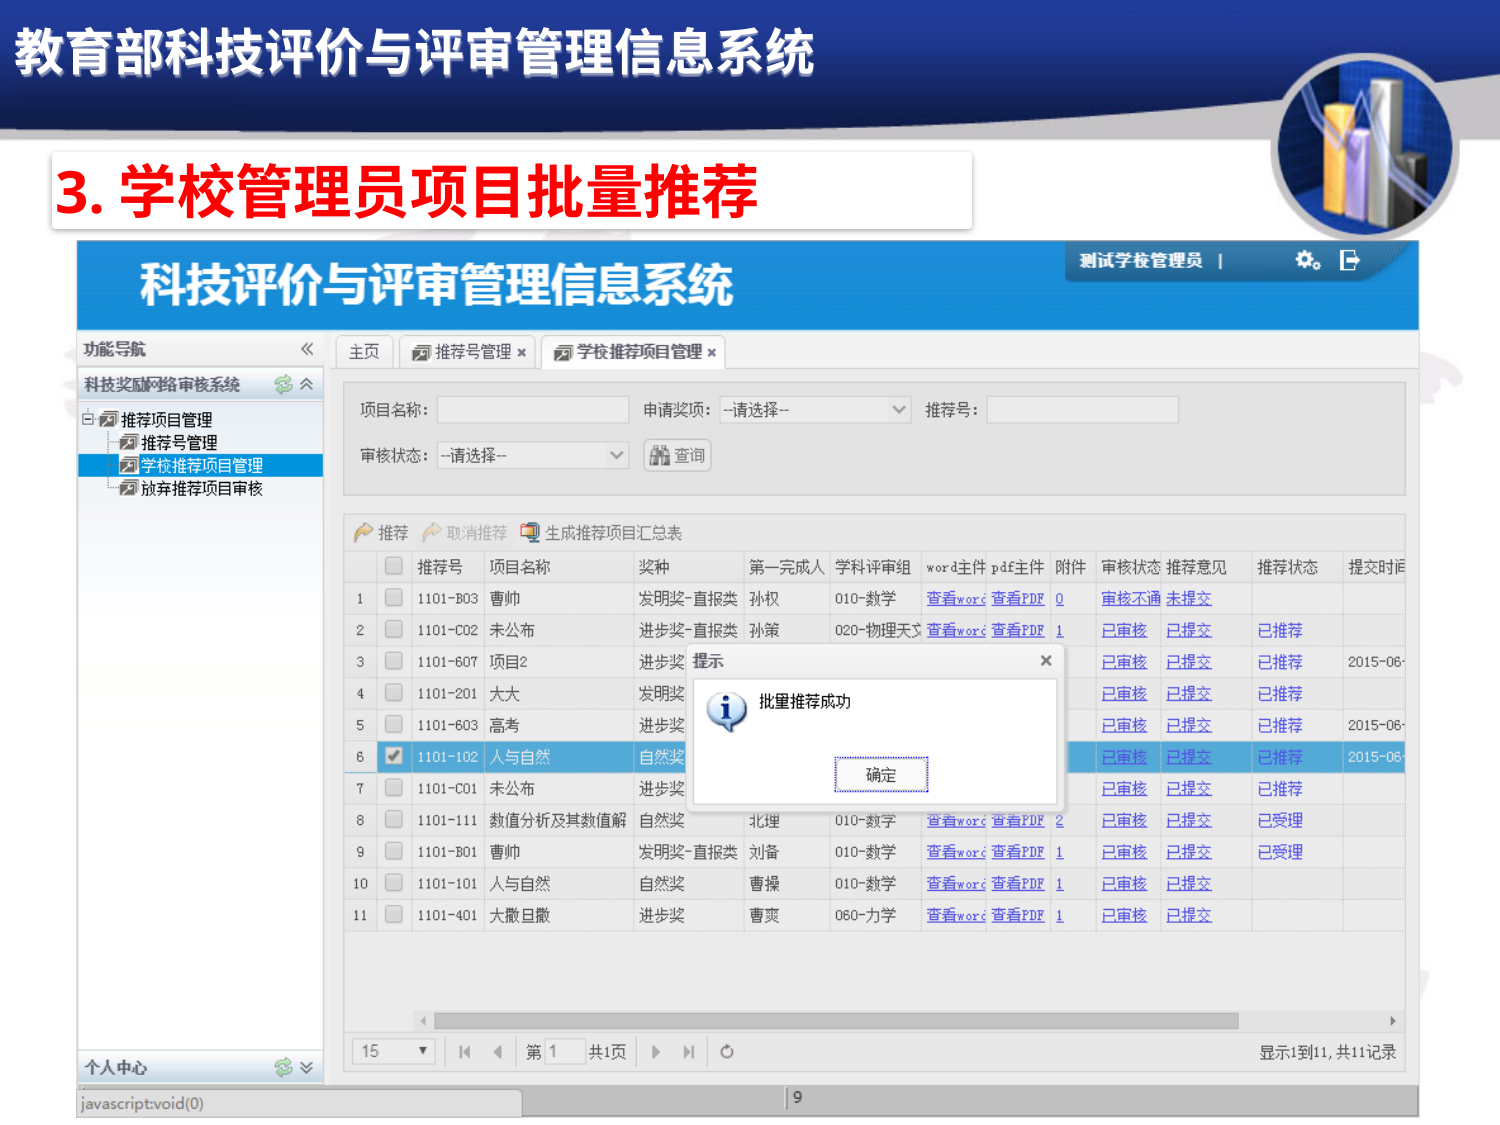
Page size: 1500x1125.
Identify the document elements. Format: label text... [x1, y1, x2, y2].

picture [0, 0, 1500, 1125]
text_box 3.学校管理员项目批量推荐 [52, 152, 972, 229]
